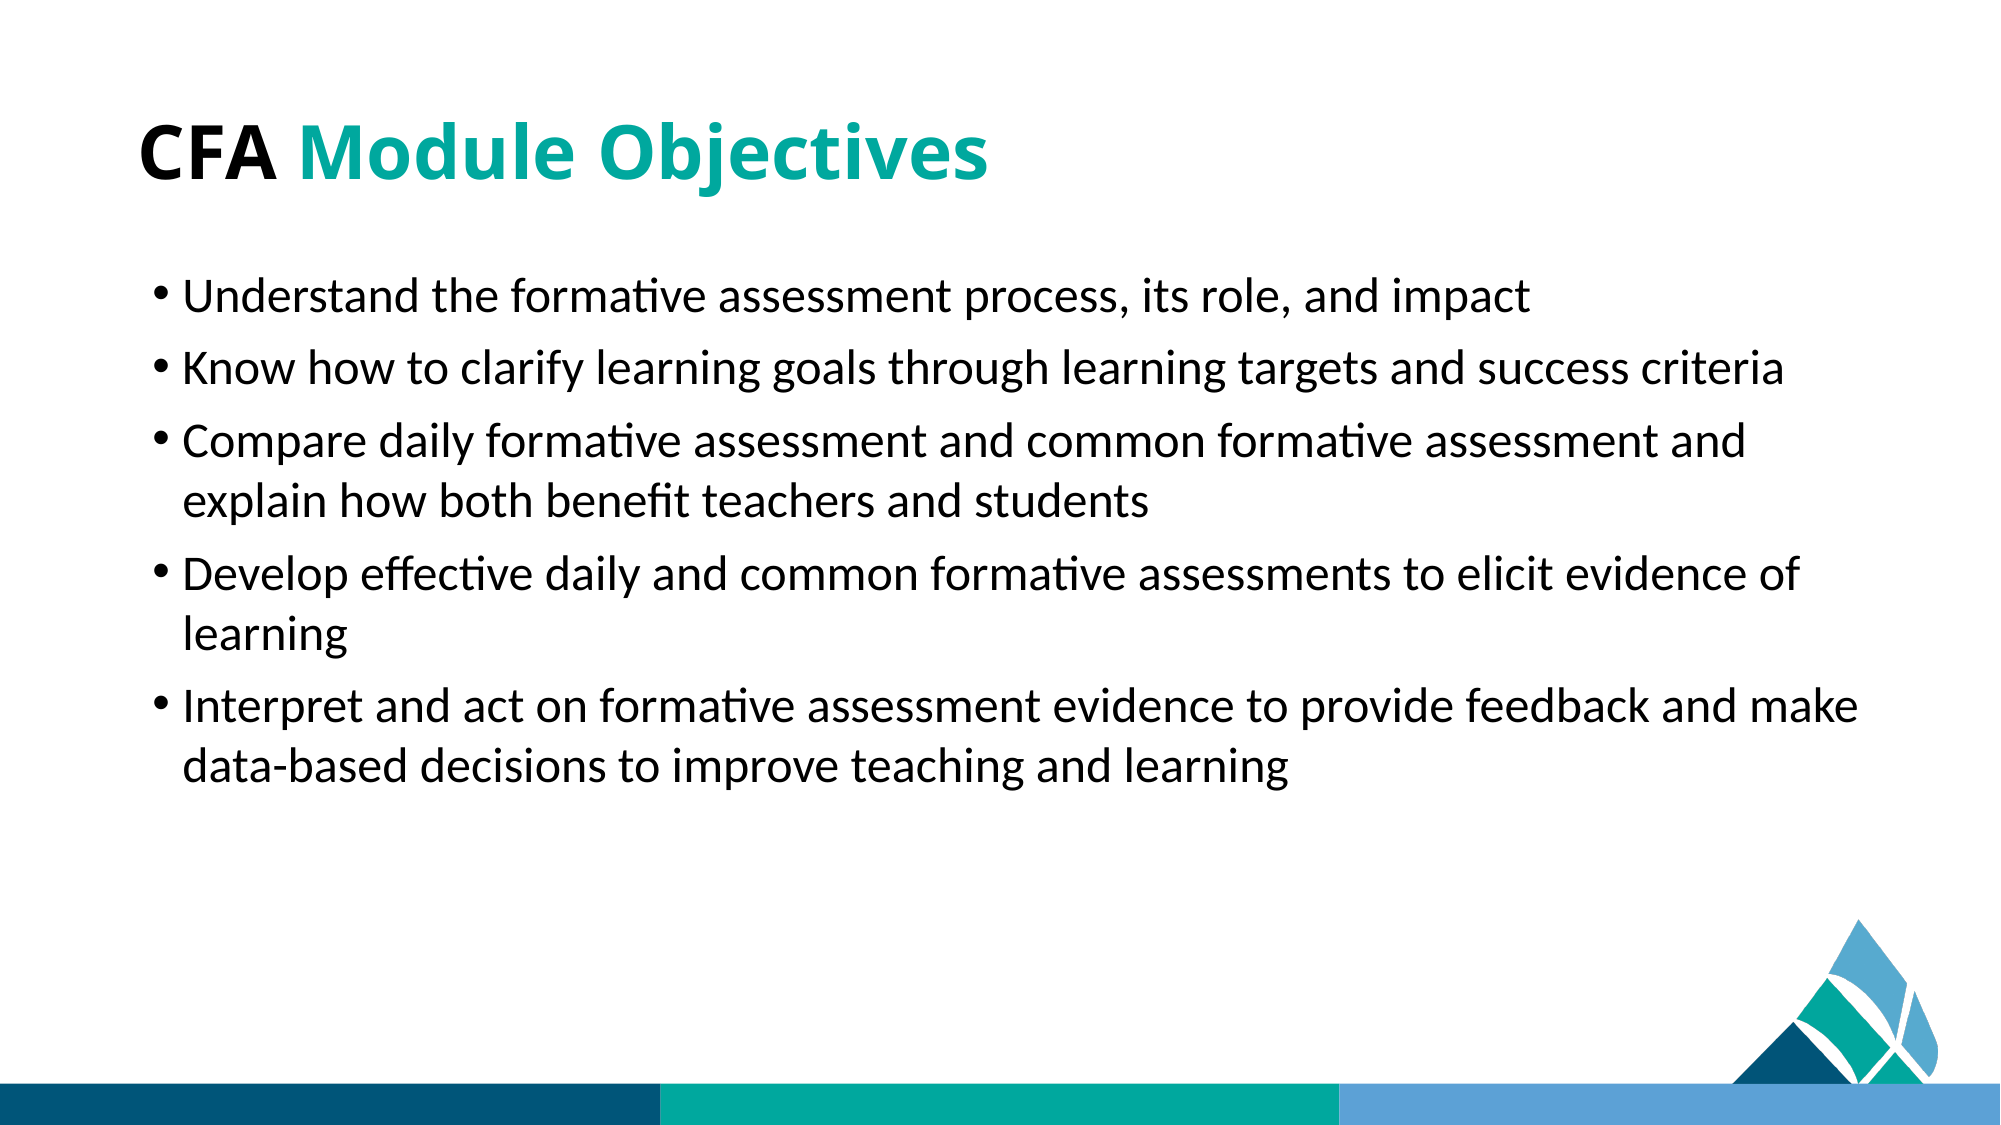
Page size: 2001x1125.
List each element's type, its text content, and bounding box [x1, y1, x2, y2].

picture [1732, 919, 1938, 1084]
title CFA Module Objectives [137, 59, 1863, 240]
list Understand the formative assessment process, its role, and impact Know how to clarify learning goals through learning targets and success criteria Compare daily formative assessment and common formative assessment and explain how both benefit teachers and students Develop effective daily and common formative assessments to elicit evidence of learning Interpret and act on formative assessment evidence to provide feedback and make data-based decisions to improve teaching and learning [137, 262, 1863, 931]
